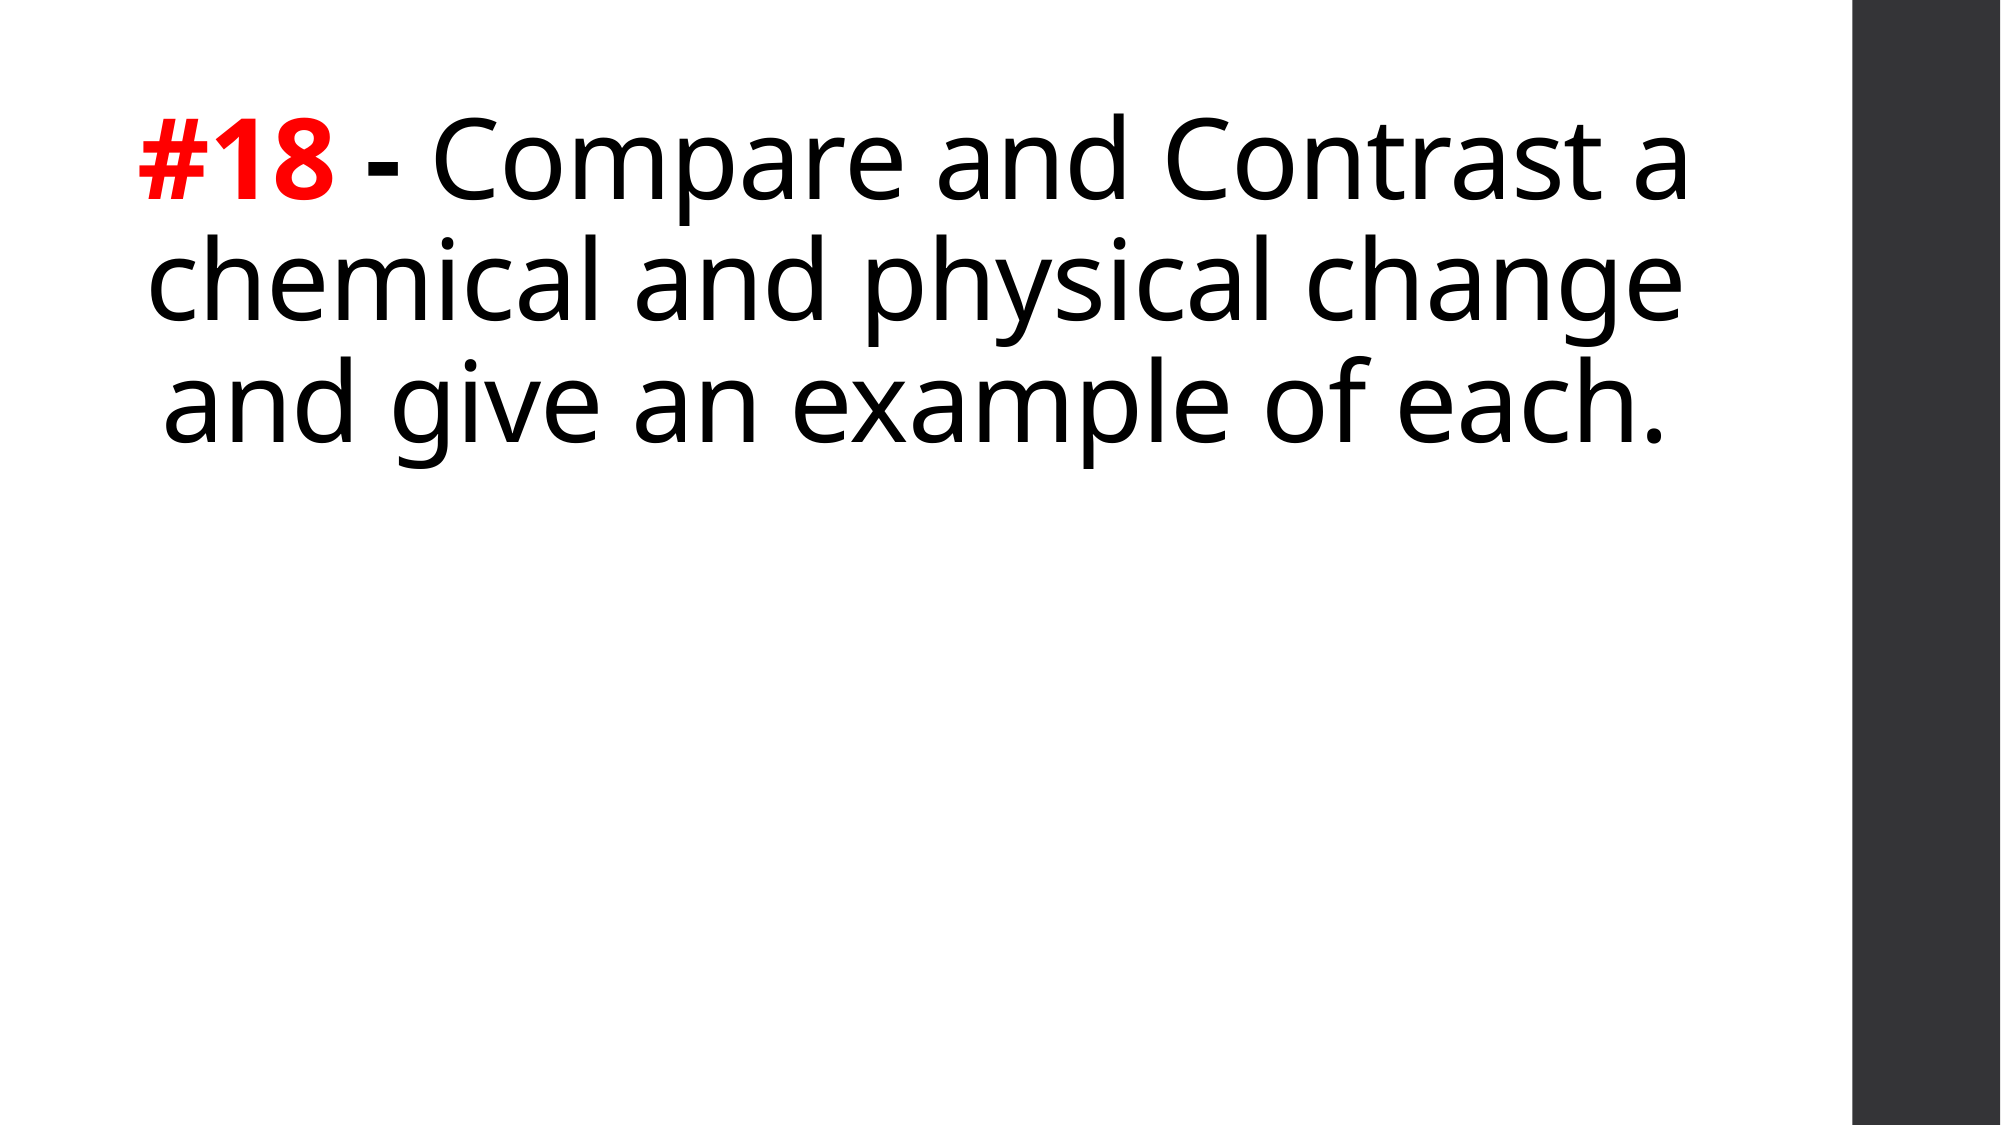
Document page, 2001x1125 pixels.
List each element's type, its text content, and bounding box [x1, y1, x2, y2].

title #18 - Compare and Contrast a chemical and physical change and give an example of each. [63, 90, 1769, 475]
